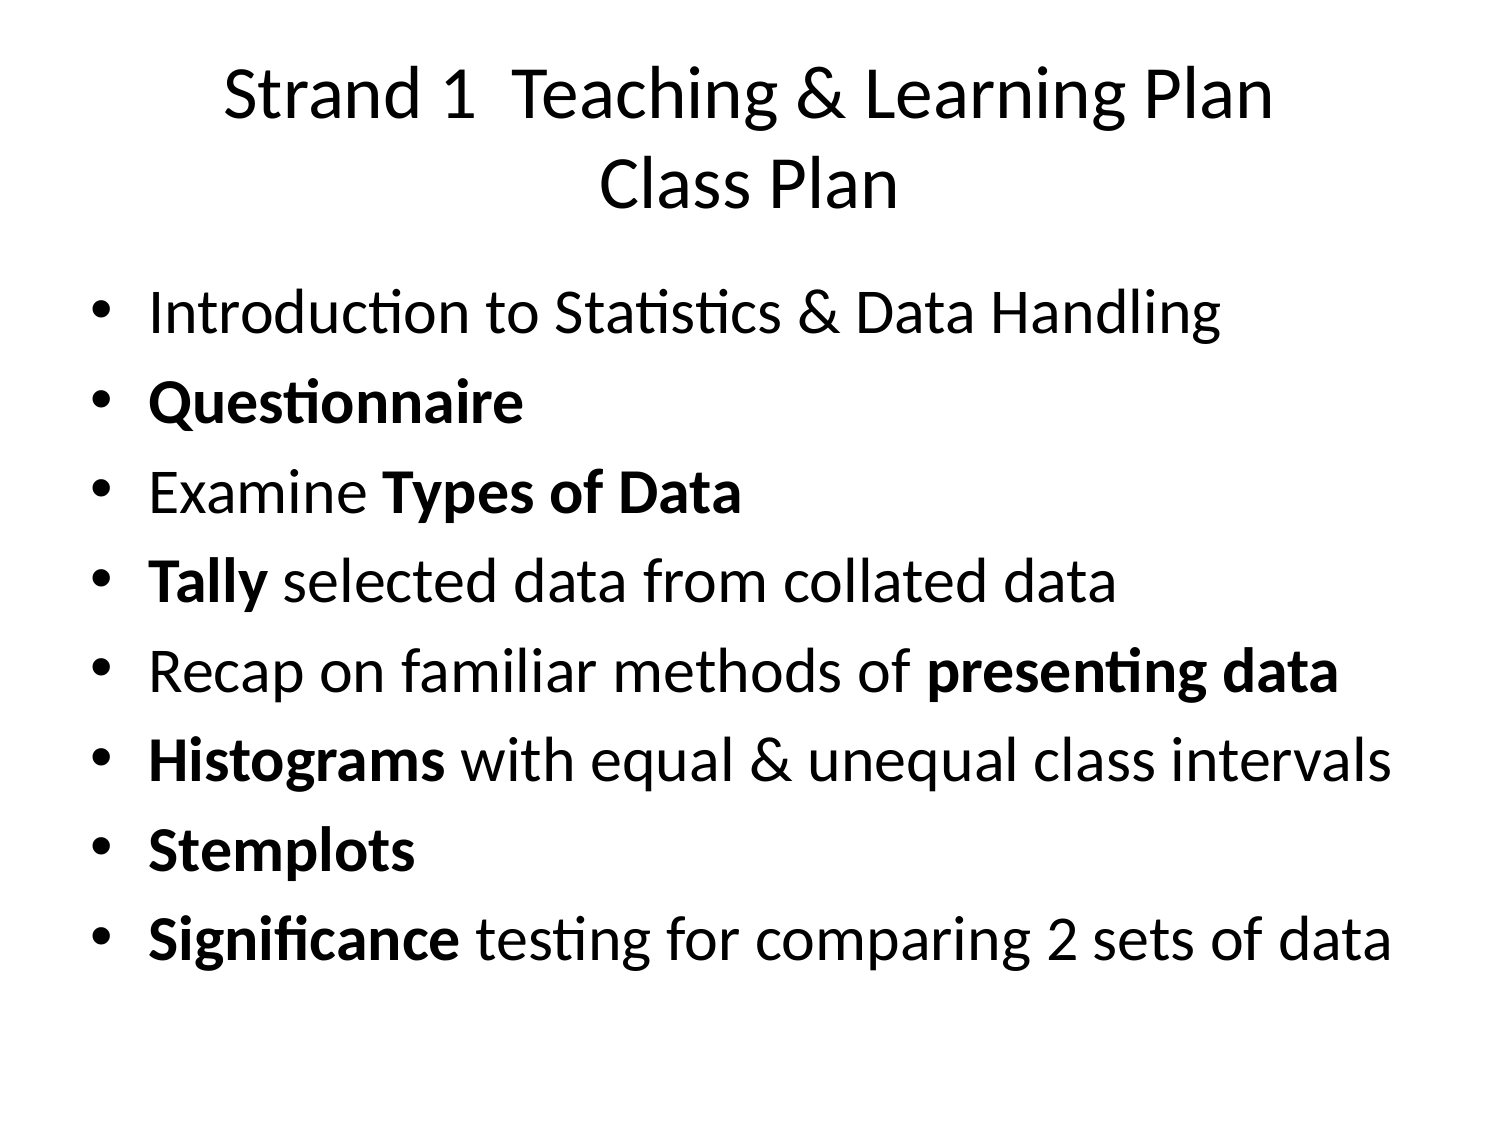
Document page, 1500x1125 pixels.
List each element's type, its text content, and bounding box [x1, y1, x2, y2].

list Introduction to Statistics & Data Handling Questionnaire Examine Types of Data Tally selected data from collated data Recap on familiar methods of presenting data Histograms with equal & unequal class intervals Stemplots Significance testing for comparing 2 sets of data [75, 262, 1425, 1032]
title Strand 1 Teaching & Learning Plan Class Plan [75, 35, 1425, 233]
